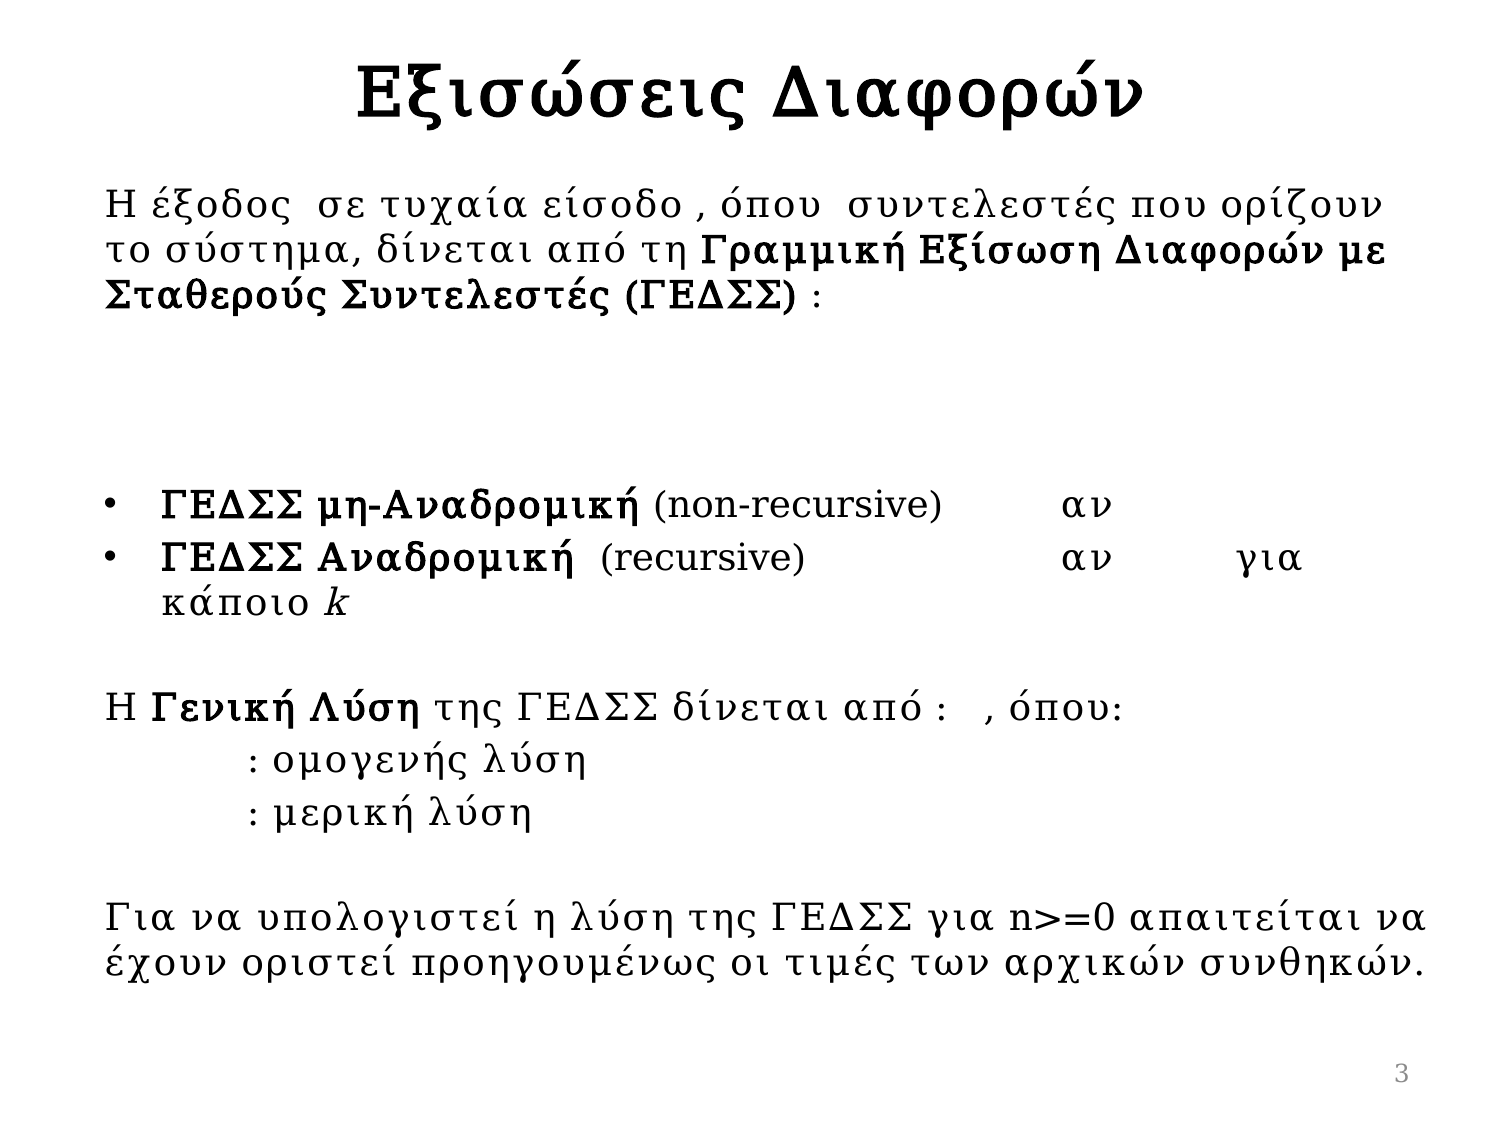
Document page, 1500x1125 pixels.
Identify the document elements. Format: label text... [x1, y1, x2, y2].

slide_number 3 [1222, 1042, 1425, 1103]
title Εξισώσεις Διαφορών [75, 19, 1425, 159]
